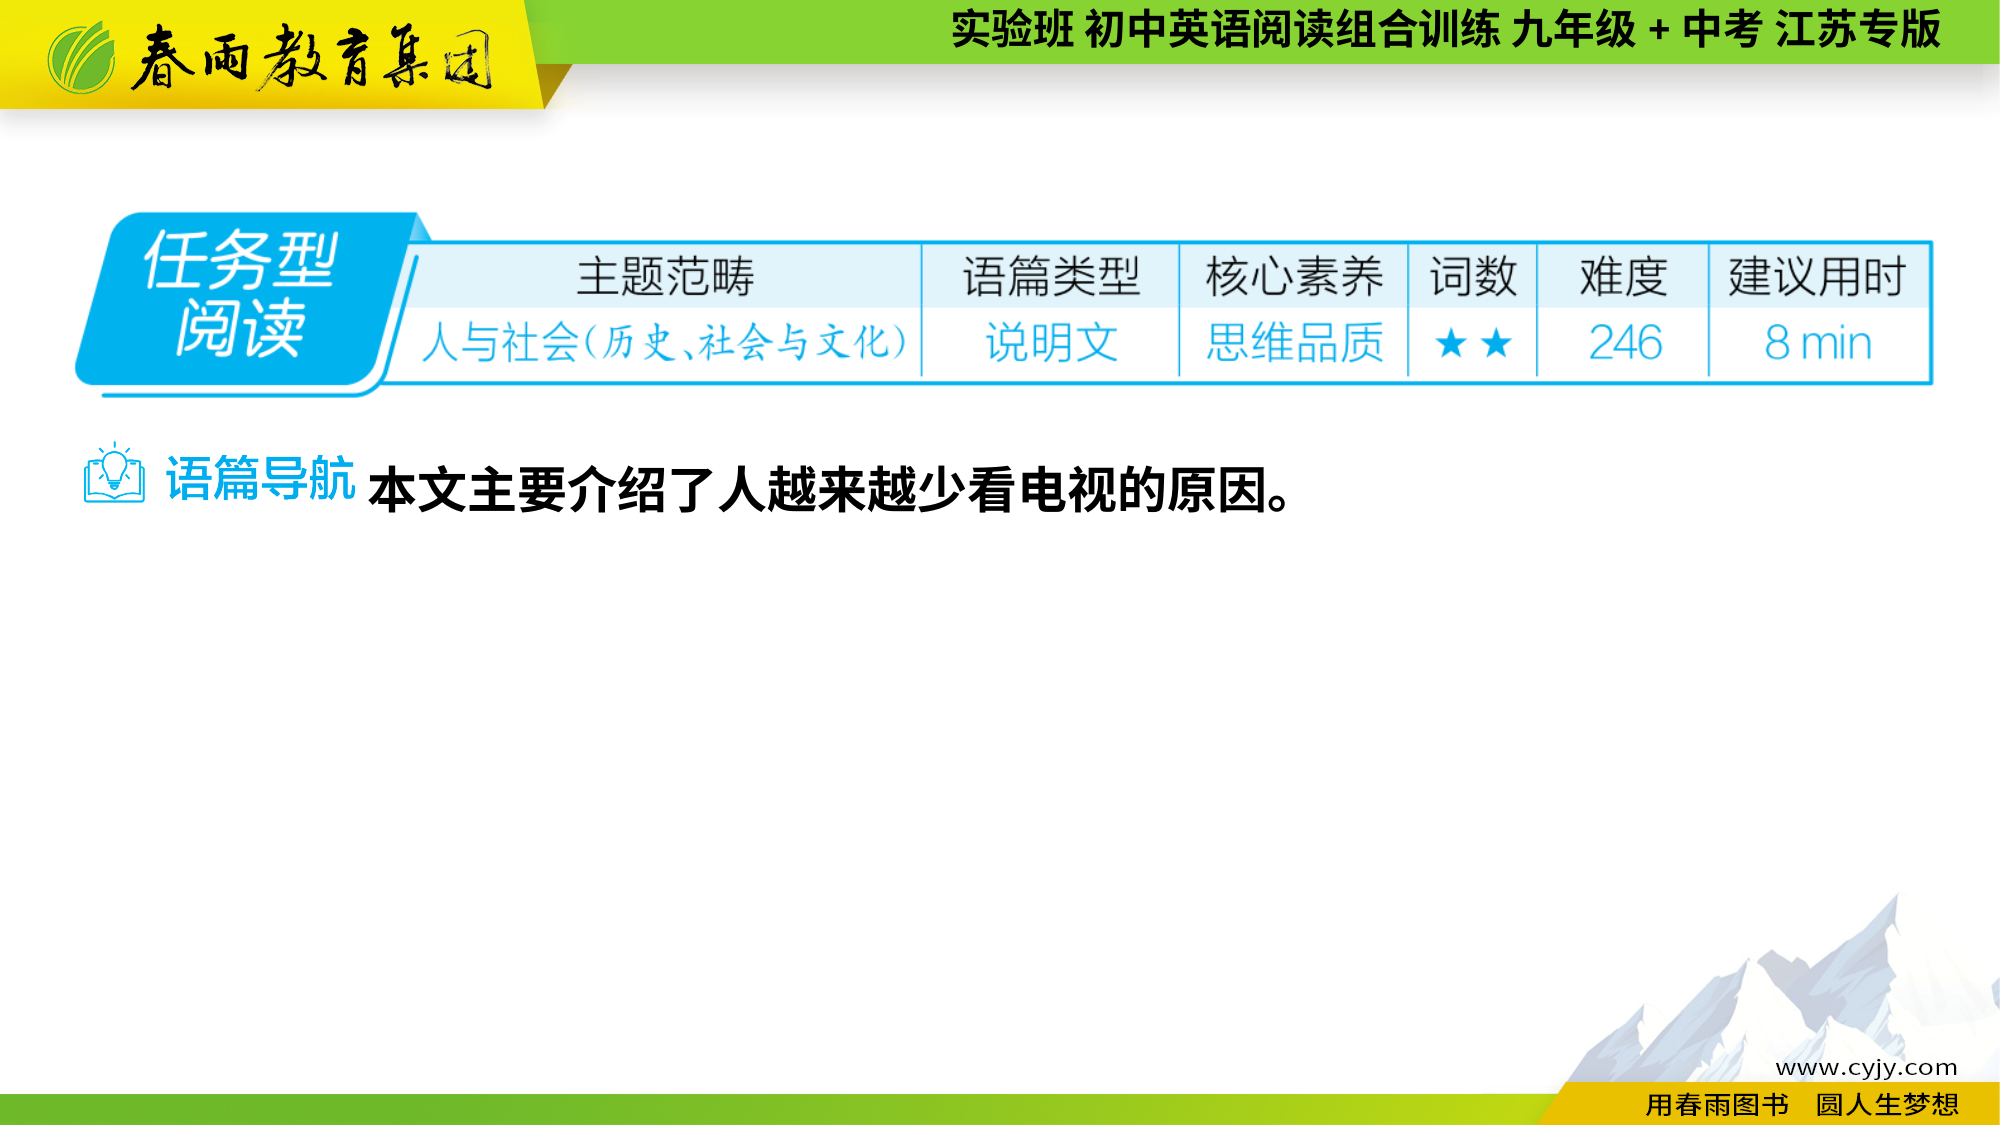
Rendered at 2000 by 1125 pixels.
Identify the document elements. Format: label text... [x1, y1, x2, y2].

picture [0, 0, 2000, 1125]
list 本文主要介绍了人越来越少看电视的原因。 [59, 421, 1944, 516]
